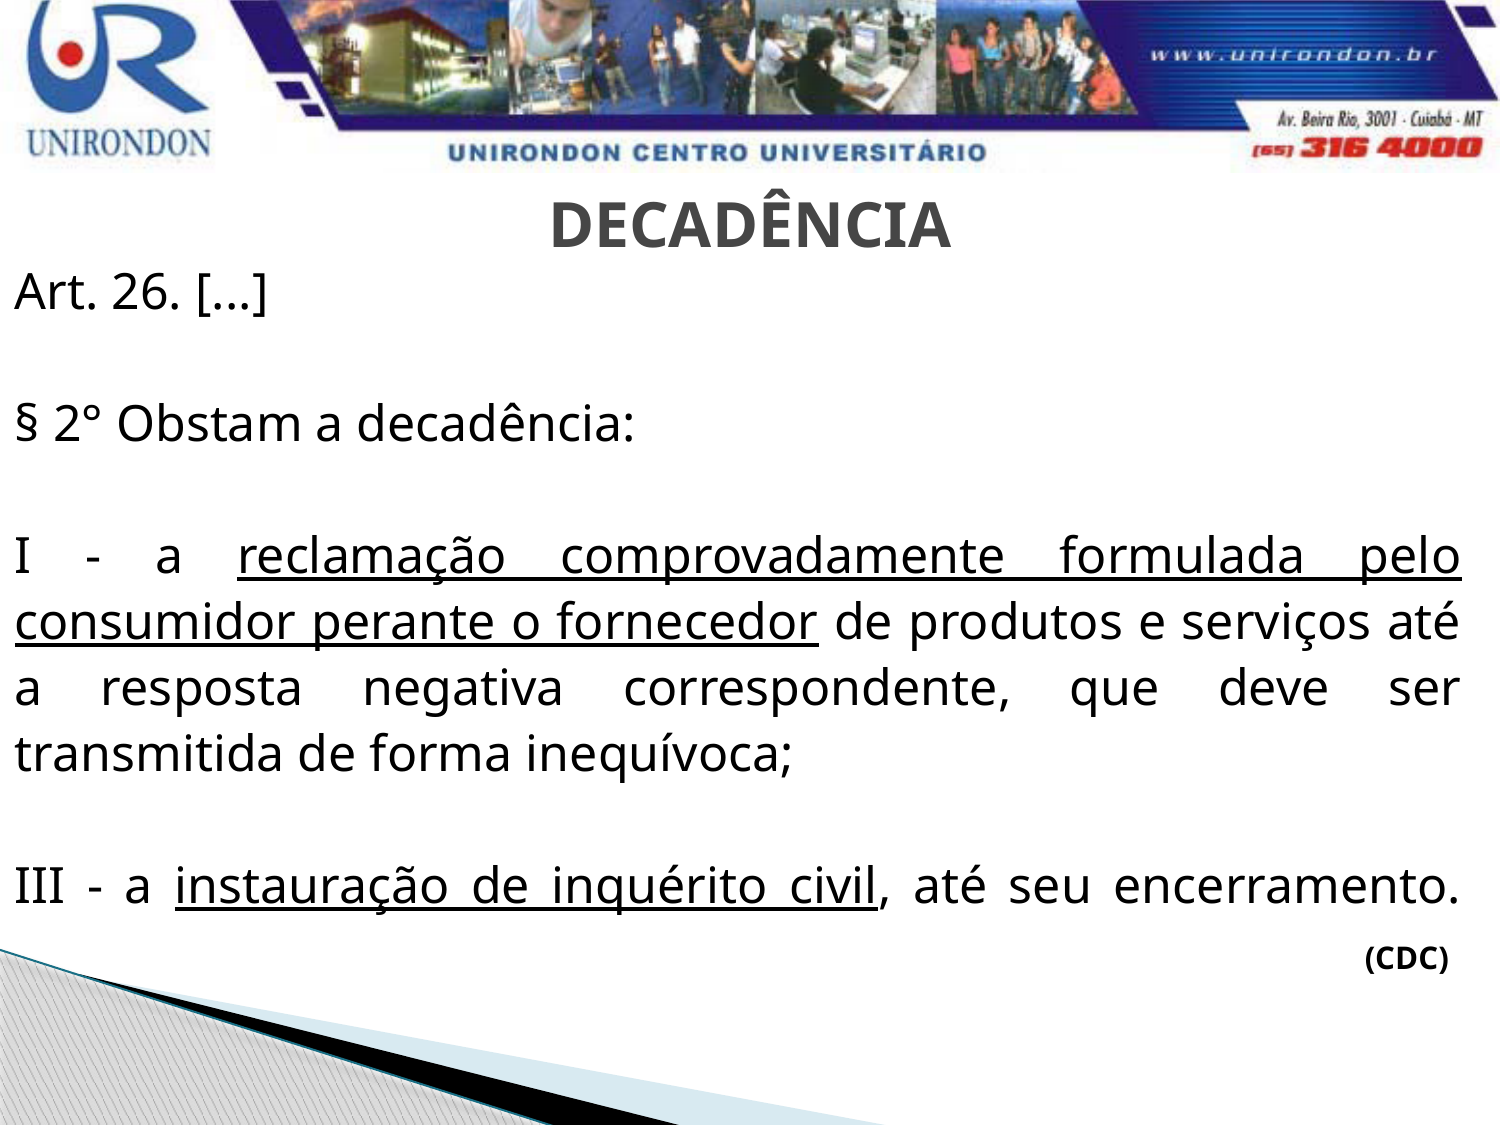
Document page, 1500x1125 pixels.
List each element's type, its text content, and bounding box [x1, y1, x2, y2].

list Art. 26. [...] § 2° Obstam a decadência: I - a reclamação comprovadamente formulada pelo consumidor perante o fornecedor de produtos e serviços até a resposta negativa correspondente, que deve ser transmitida de forma inequívoca; III - a instauração de inquérito civil, até seu encerramento. (CDC) [0, 246, 1477, 1079]
picture [0, 0, 1500, 174]
title DECADÊNCIA [0, 183, 1500, 270]
